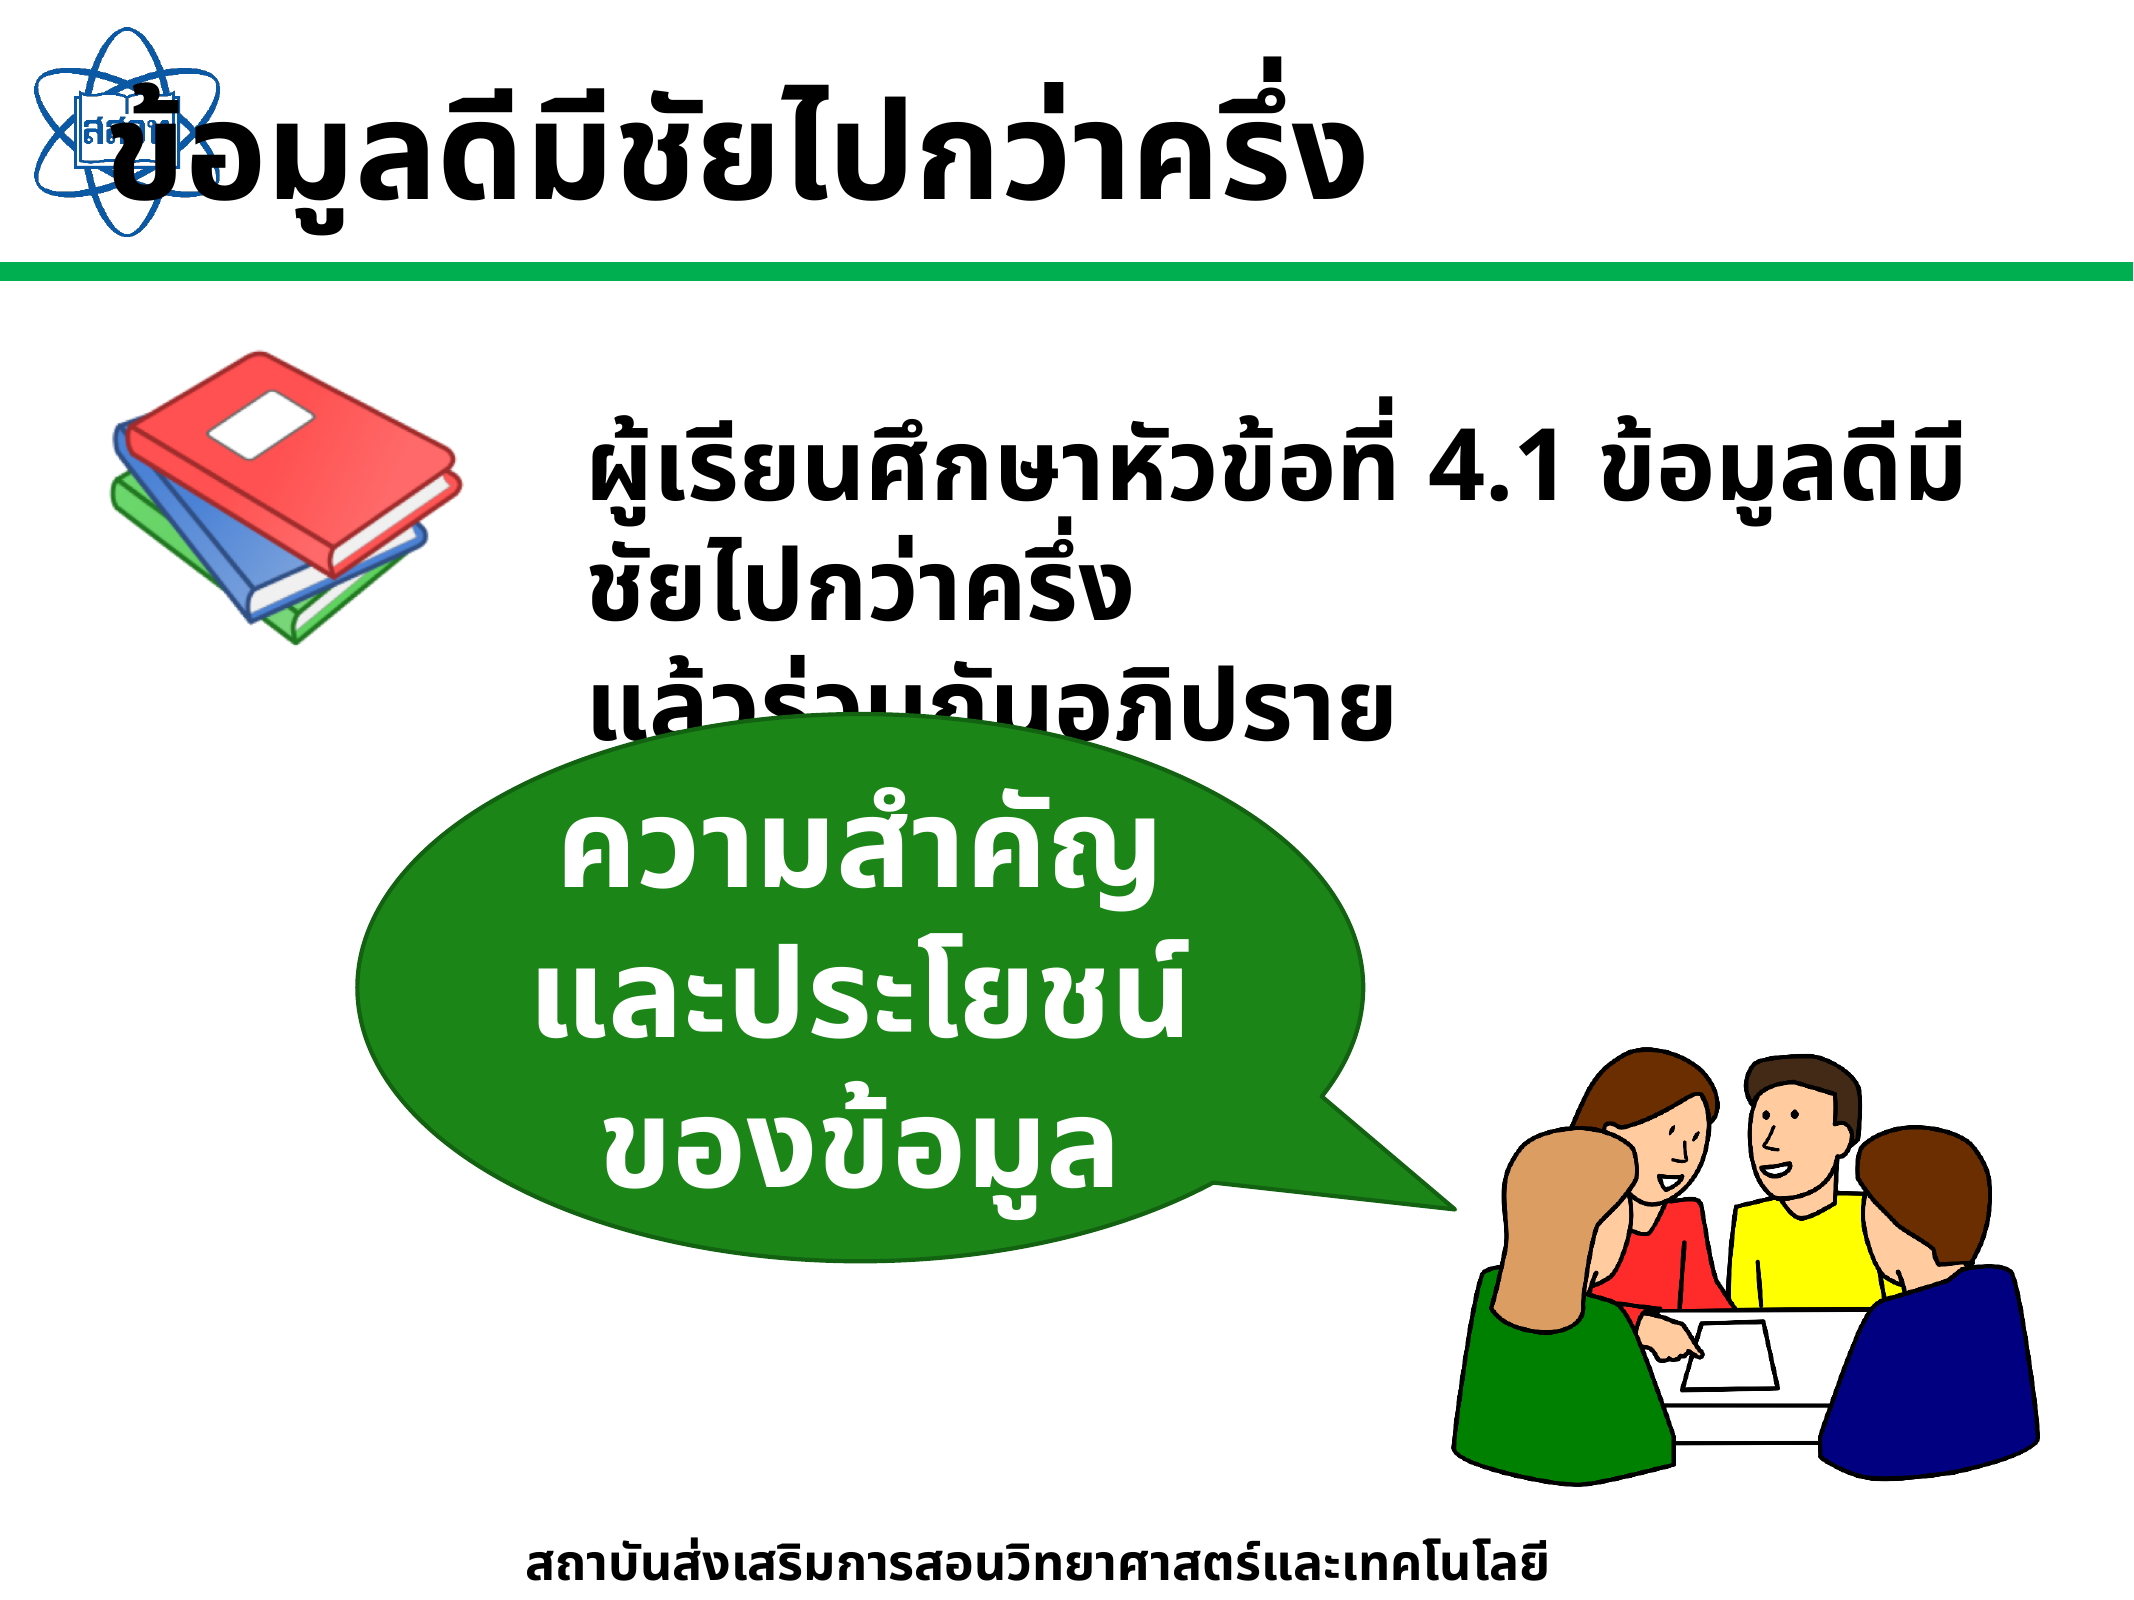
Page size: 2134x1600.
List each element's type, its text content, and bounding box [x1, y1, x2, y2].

picture [89, 333, 588, 686]
text_box ผู้เรียนศึกษาหัวข้อที่ 4.1 ข้อมูลดีมีชัยไปกว่าครึ่ง แล้วร่วมกันอภิปราย [570, 393, 2044, 768]
picture [33, 27, 220, 237]
text_box ความสำคัญและประโยชน์ของข้อมูล [355, 711, 1446, 1264]
text_box ข้อมูลดีมีชัยไปกว่าครึ่ง [227, 53, 1379, 236]
text_box สถาบันส่งเสริมการสอนวิทยาศาสตร์และเทคโนโลยี [74, 1522, 2002, 1589]
picture [1451, 1047, 2040, 1487]
